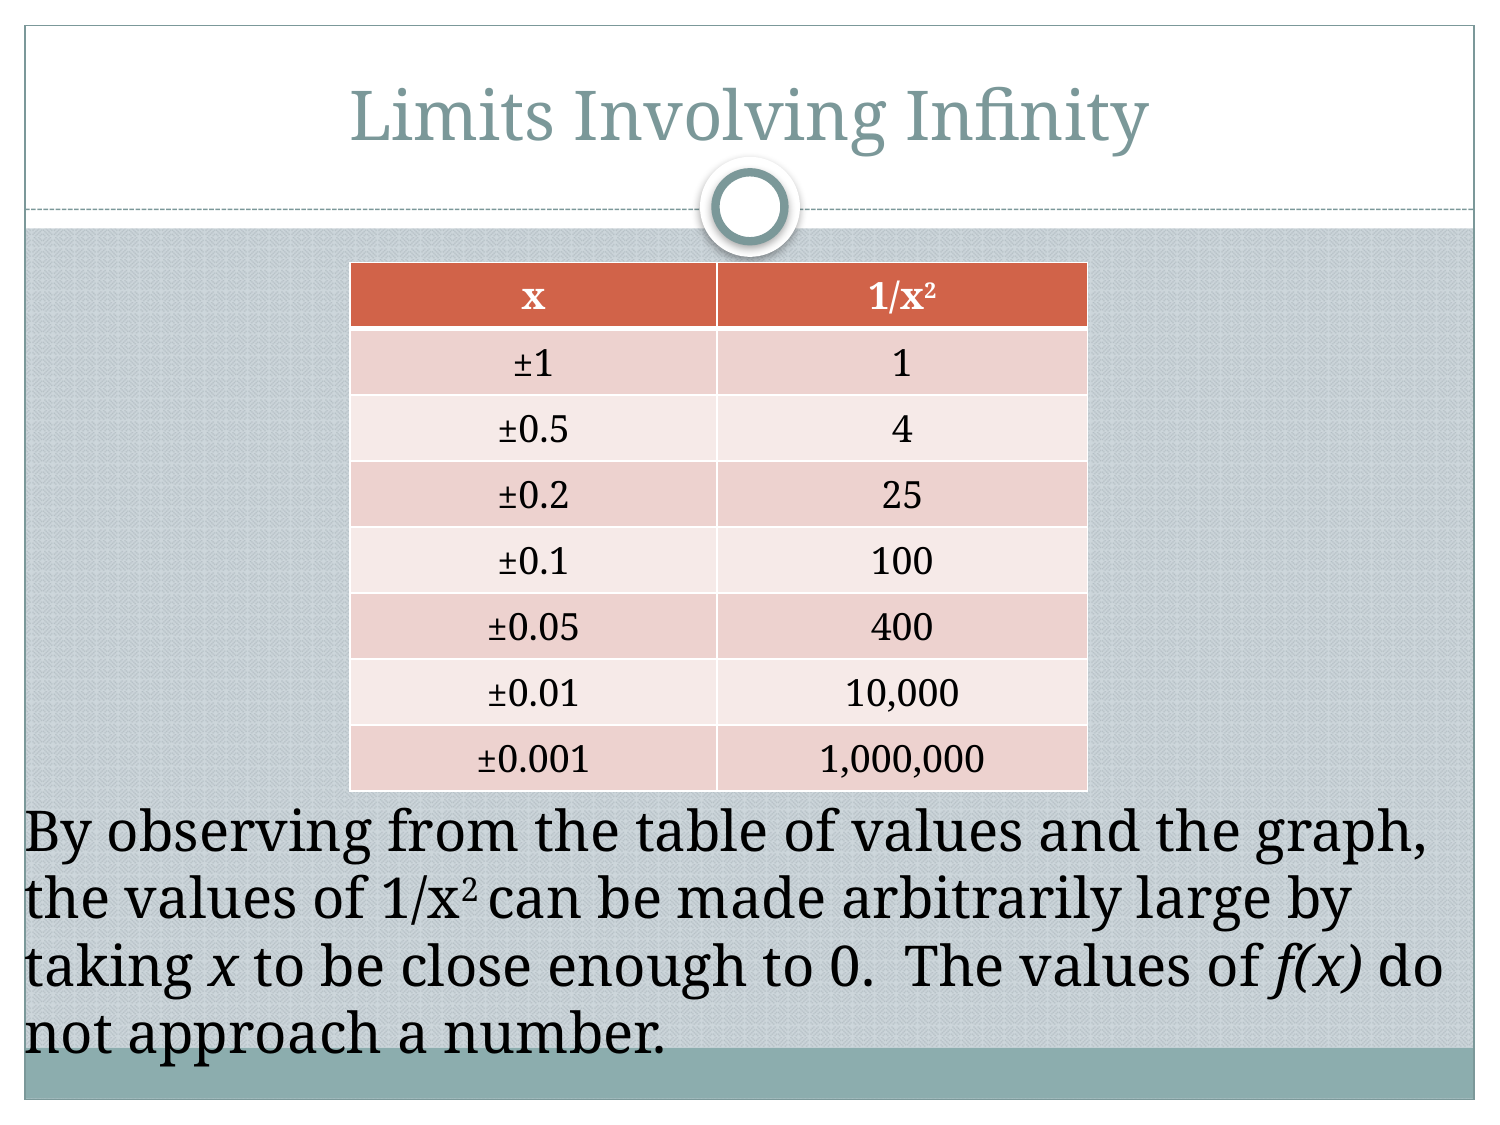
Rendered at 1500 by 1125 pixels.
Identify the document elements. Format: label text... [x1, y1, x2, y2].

table_cell ±1 [351, 331, 716, 394]
table_cell 1,000,000 [718, 726, 1087, 787]
table_cell ±0.01 [351, 660, 716, 724]
table_cell 100 [718, 528, 1087, 592]
text_box By observing from the table of values and the graph, the values of 1/x2 can be made arbitrarily large by taking x to be close enough to 0. The values of f(x) do not approach a number. [9, 787, 1460, 1073]
table_header x [351, 263, 716, 326]
table_cell 400 [718, 594, 1087, 658]
table_cell ±0.5 [351, 396, 716, 460]
table_cell 4 [718, 396, 1087, 460]
table_cell ±0.2 [351, 462, 716, 526]
table_header 1/x2 [718, 263, 1087, 326]
title Limits Involving Infinity [49, 37, 1450, 162]
table_cell 25 [718, 462, 1087, 526]
table_cell ±0.05 [351, 594, 716, 658]
table_cell 1 [718, 331, 1087, 394]
table_cell 10,000 [718, 660, 1087, 724]
table_cell ±0.001 [351, 726, 716, 787]
table_cell ±0.1 [351, 528, 716, 592]
